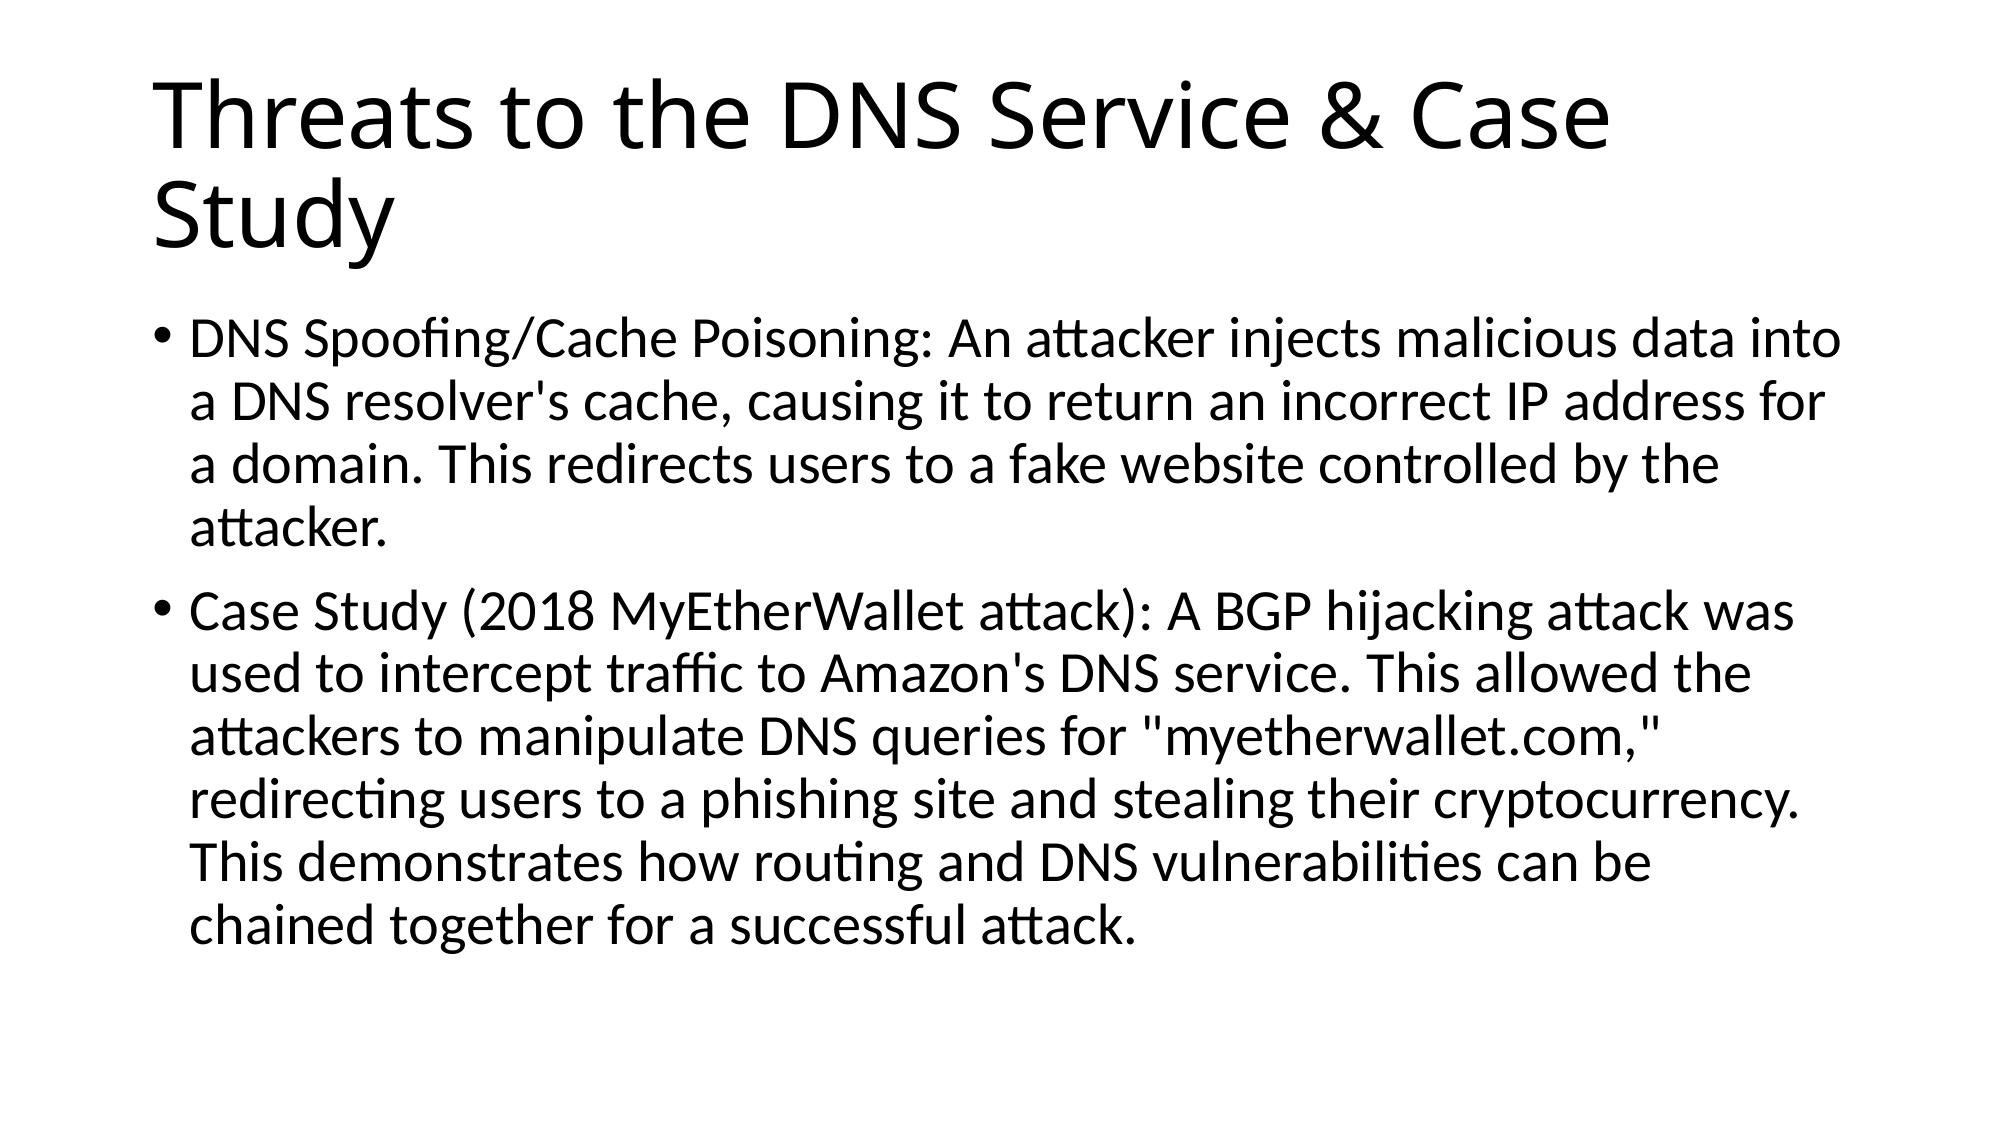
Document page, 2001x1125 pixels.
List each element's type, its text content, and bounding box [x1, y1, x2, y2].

title Threats to the DNS Service & Case Study [137, 59, 1863, 278]
list DNS Spoofing/Cache Poisoning: An attacker injects malicious data into a DNS resolver's cache, causing it to return an incorrect IP address for a domain. This redirects users to a fake website controlled by the attacker. Case Study (2018 MyEtherWallet attack): A BGP hijacking attack was used to intercept traffic to Amazon's DNS service. This allowed the attackers to manipulate DNS queries for "myetherwallet.com," redirecting users to a phishing site and stealing their cryptocurrency. This demonstrates how routing and DNS vulnerabilities can be chained together for a successful attack. [137, 299, 1863, 1014]
